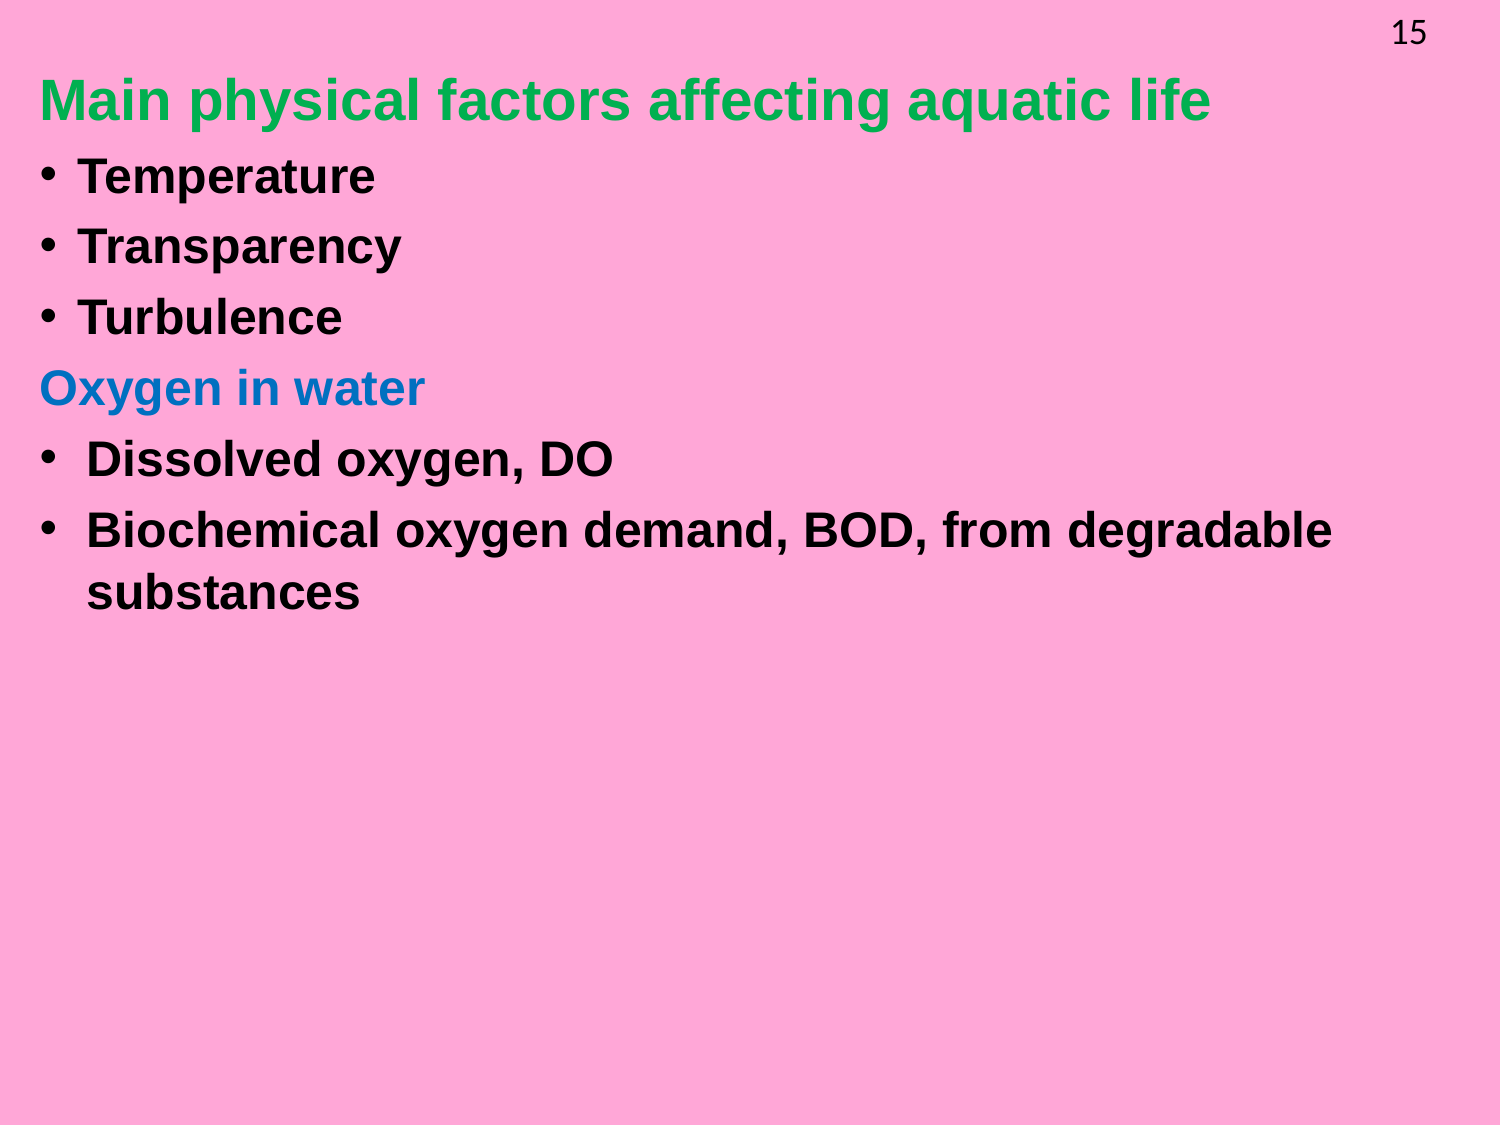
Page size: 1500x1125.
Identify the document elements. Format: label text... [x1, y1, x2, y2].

text_box 15 [1374, 0, 1488, 60]
text_box Main physical factors affecting aquatic life Temperature Transparency Turbulence Oxygen in water Dissolved oxygen, DO Biochemical oxygen demand, BOD, from degradable substances [24, 49, 1463, 627]
